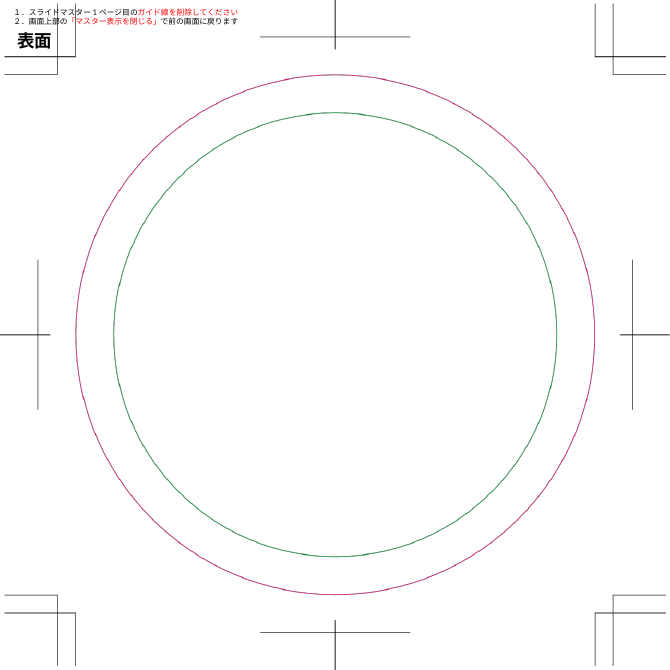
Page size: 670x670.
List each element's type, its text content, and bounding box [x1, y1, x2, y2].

picture [0, 0, 670, 670]
text_box 表面 [2, 22, 68, 58]
